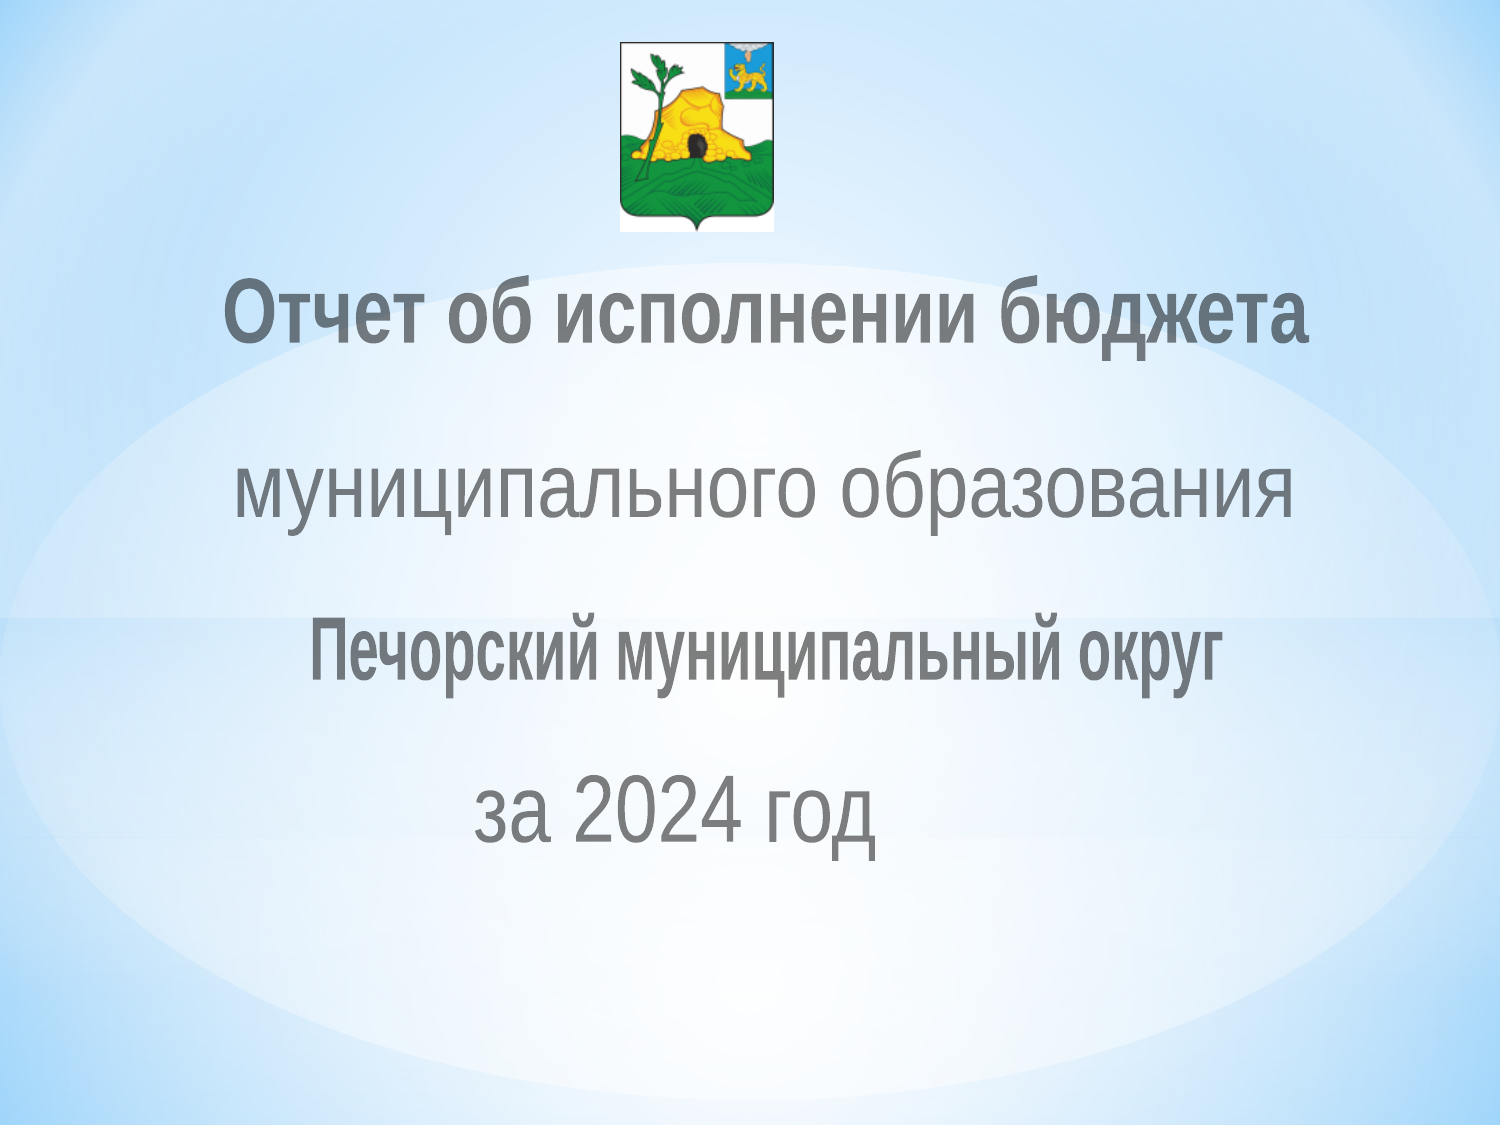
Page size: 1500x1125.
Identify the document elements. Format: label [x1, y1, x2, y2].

picture [619, 42, 774, 232]
